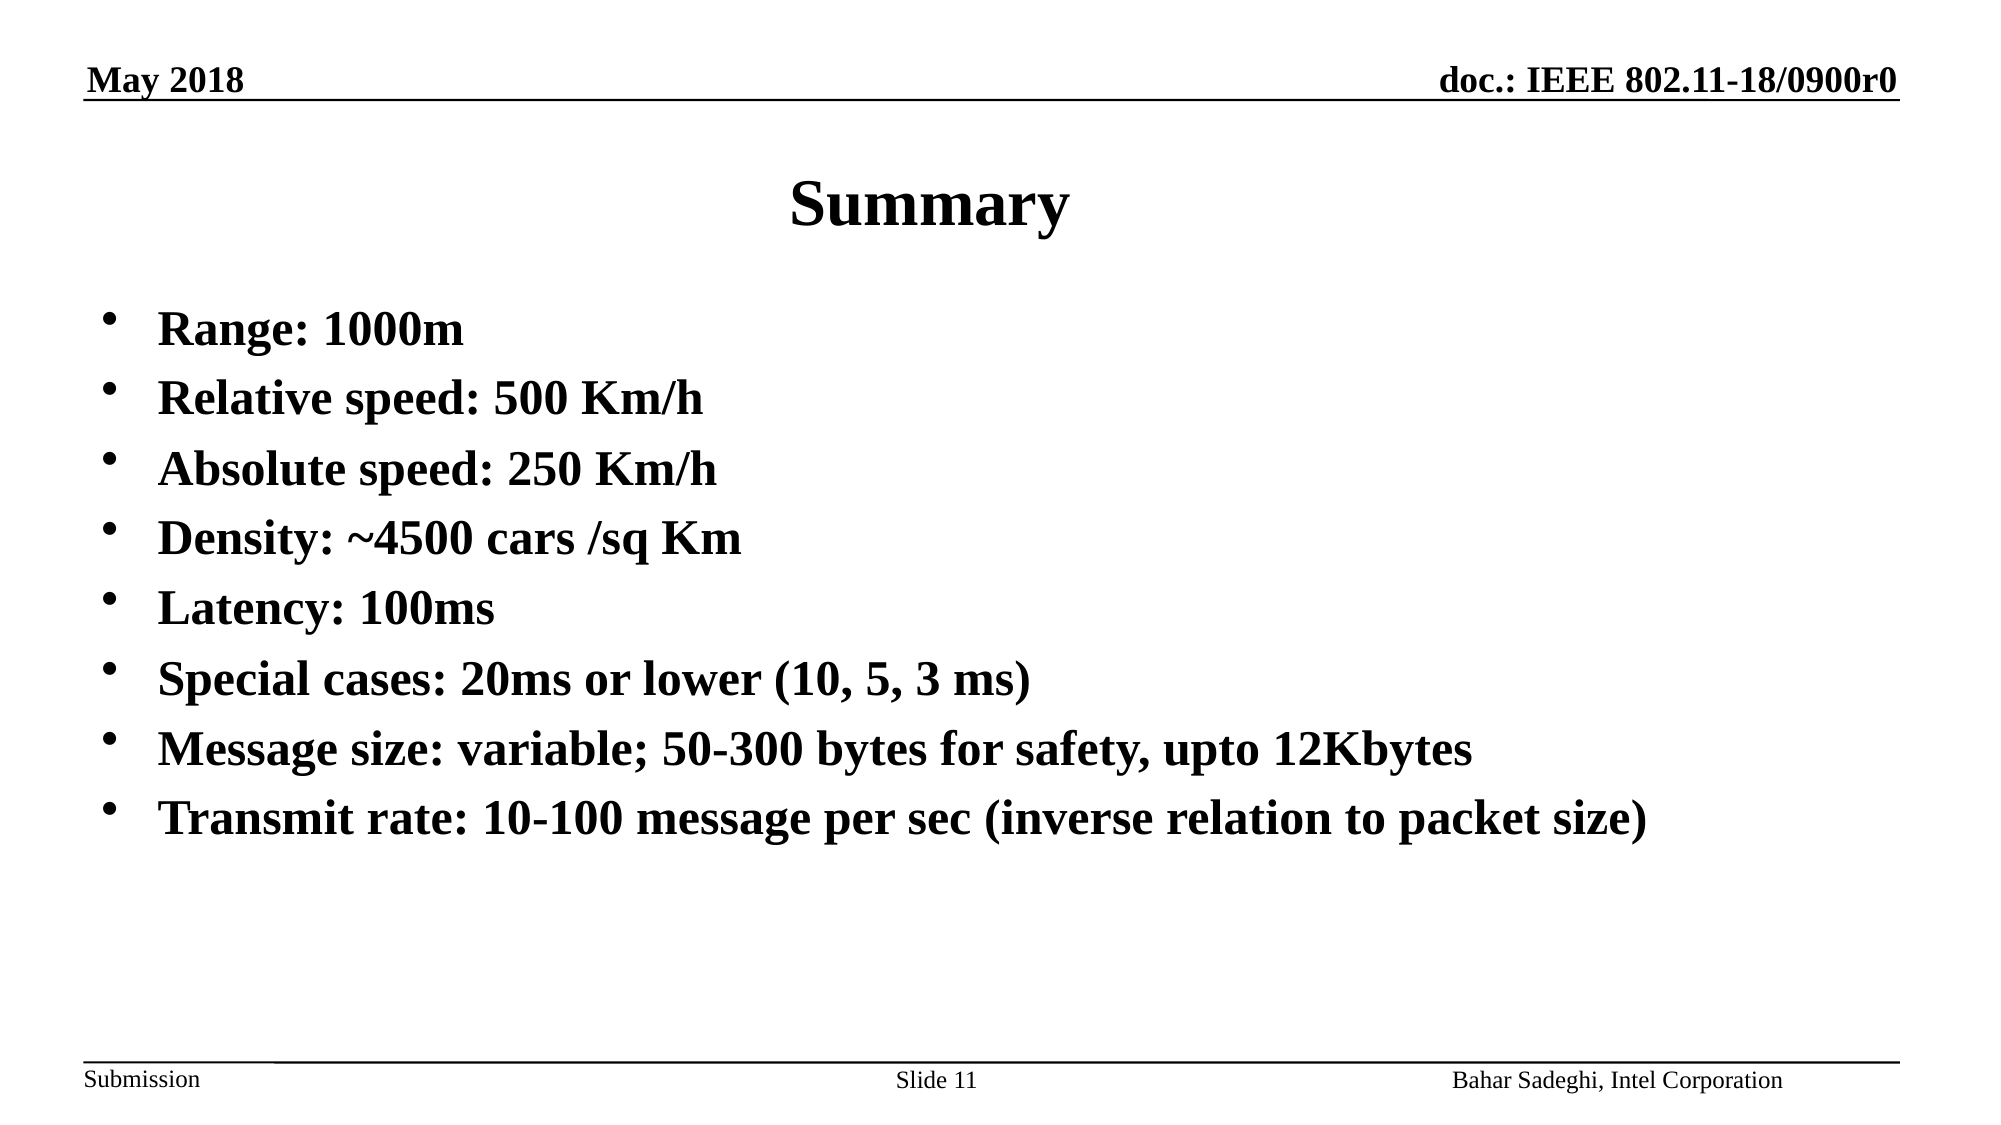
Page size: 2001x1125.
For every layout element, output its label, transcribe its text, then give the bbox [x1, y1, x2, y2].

list Range: 1000m Relative speed: 500 Km/h Absolute speed: 250 Km/h Density: ~4500 cars /sq Km Latency: 100ms Special cases: 20ms or lower (10, 5, 3 ms) Message size: variable; 50-300 bytes for safety, upto 12Kbytes Transmit rate: 10-100 message per sec (inverse relation to packet size) [86, 287, 1888, 1063]
title Summary [110, 109, 1750, 288]
